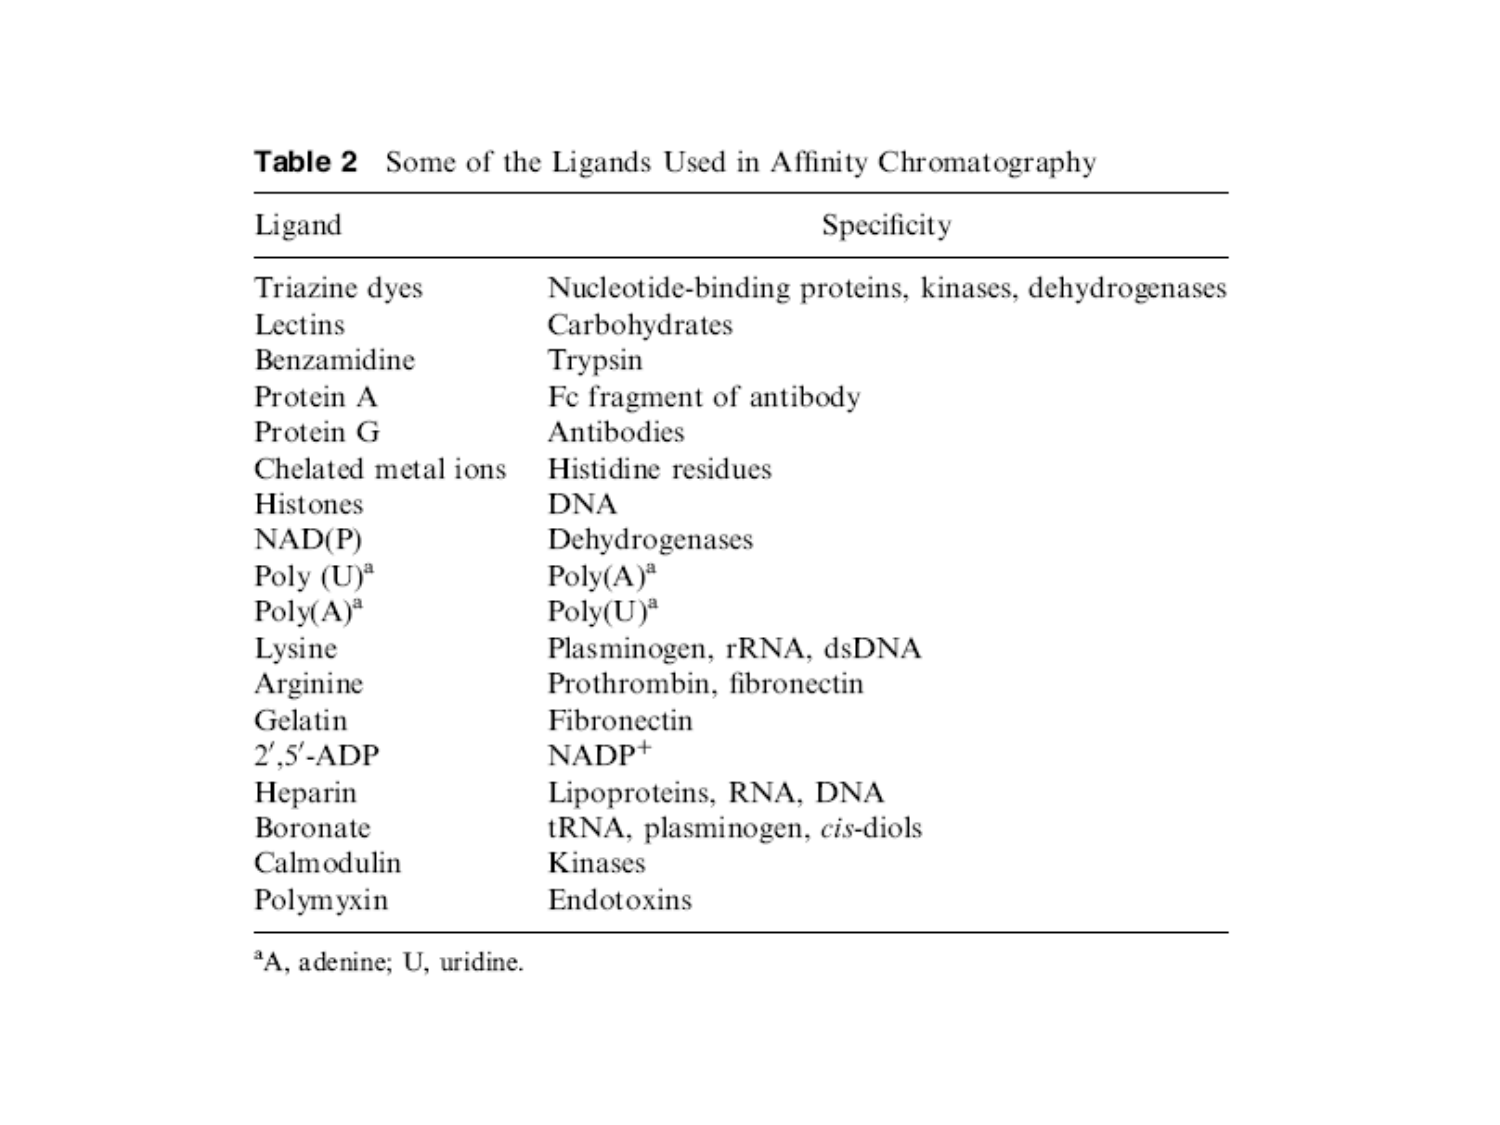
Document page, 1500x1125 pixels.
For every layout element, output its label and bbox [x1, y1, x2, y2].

picture [244, 135, 1255, 991]
